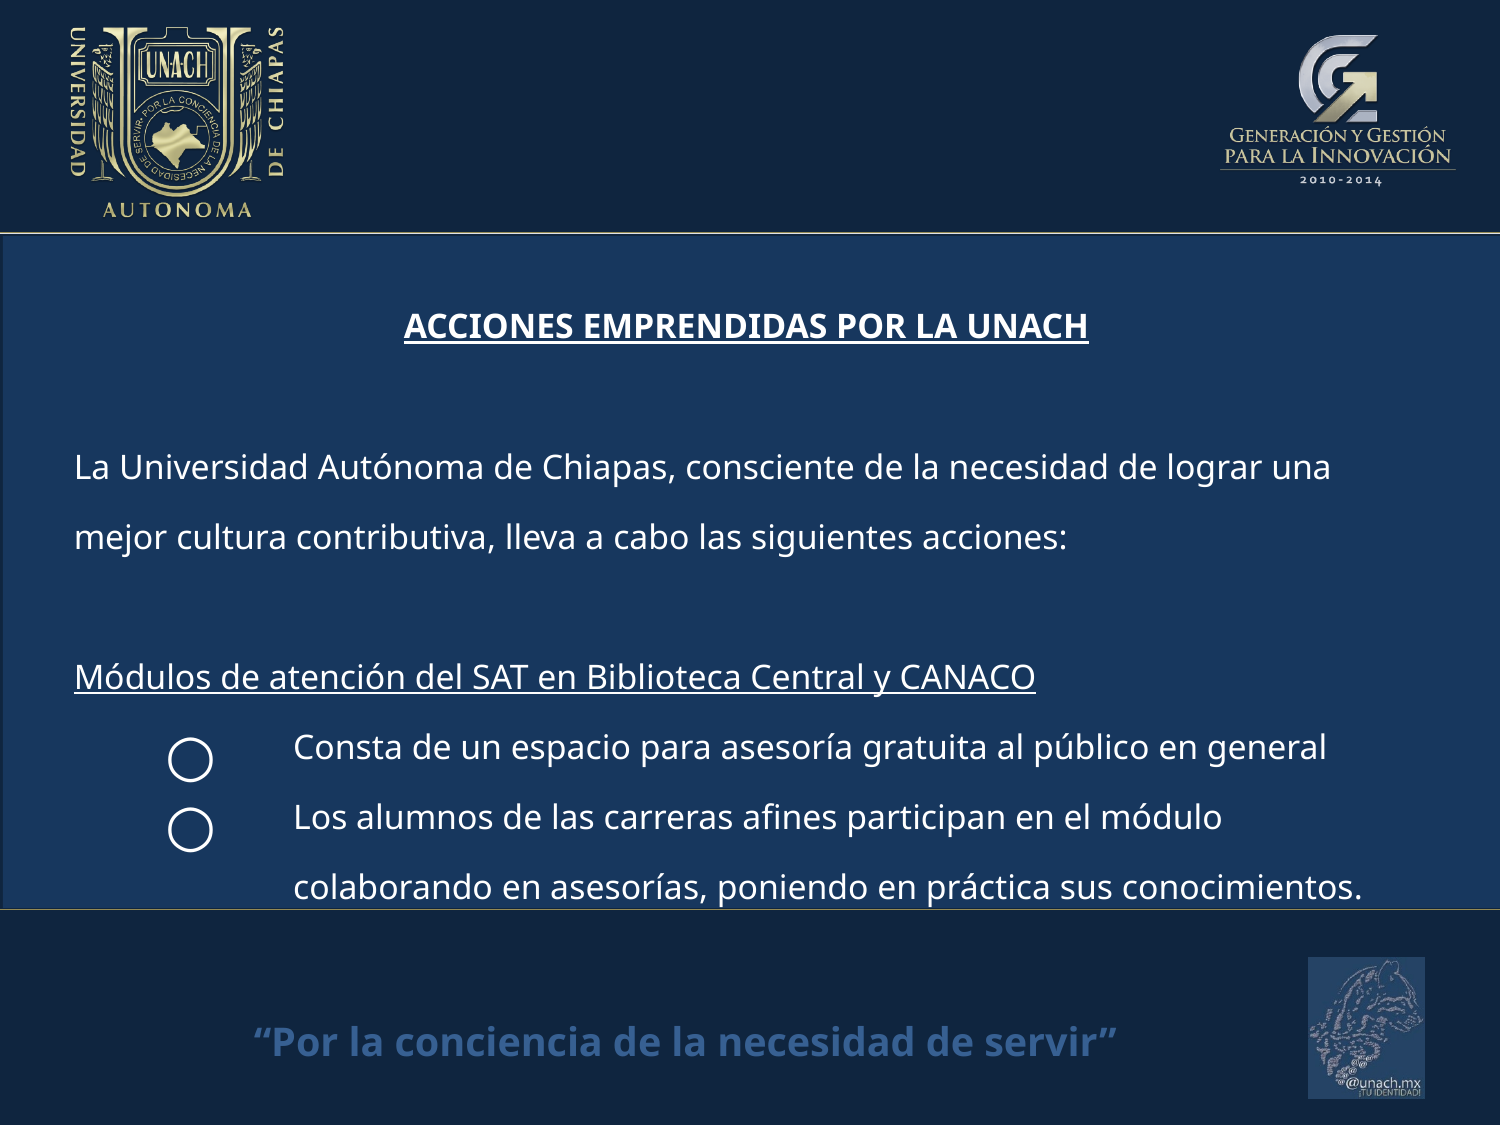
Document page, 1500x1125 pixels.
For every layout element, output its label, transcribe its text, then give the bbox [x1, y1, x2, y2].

picture [12, 10, 344, 232]
picture [1184, 11, 1483, 212]
picture [1308, 957, 1425, 1099]
text_box ACCIONES EMPRENDIDAS POR LA UNACH La Universidad Autónoma de Chiapas, consciente de la necesidad de lograr una mejor cultura contributiva, lleva a cabo las siguientes acciones: Módulos de atención del SAT en Biblioteca Central y CANACO Consta de un espacio para asesoría gratuita al público en general Los alumnos de las carreras afines participan en el módulo colaborando en asesorías, poniendo en práctica sus conocimientos. [64, 288, 1428, 937]
